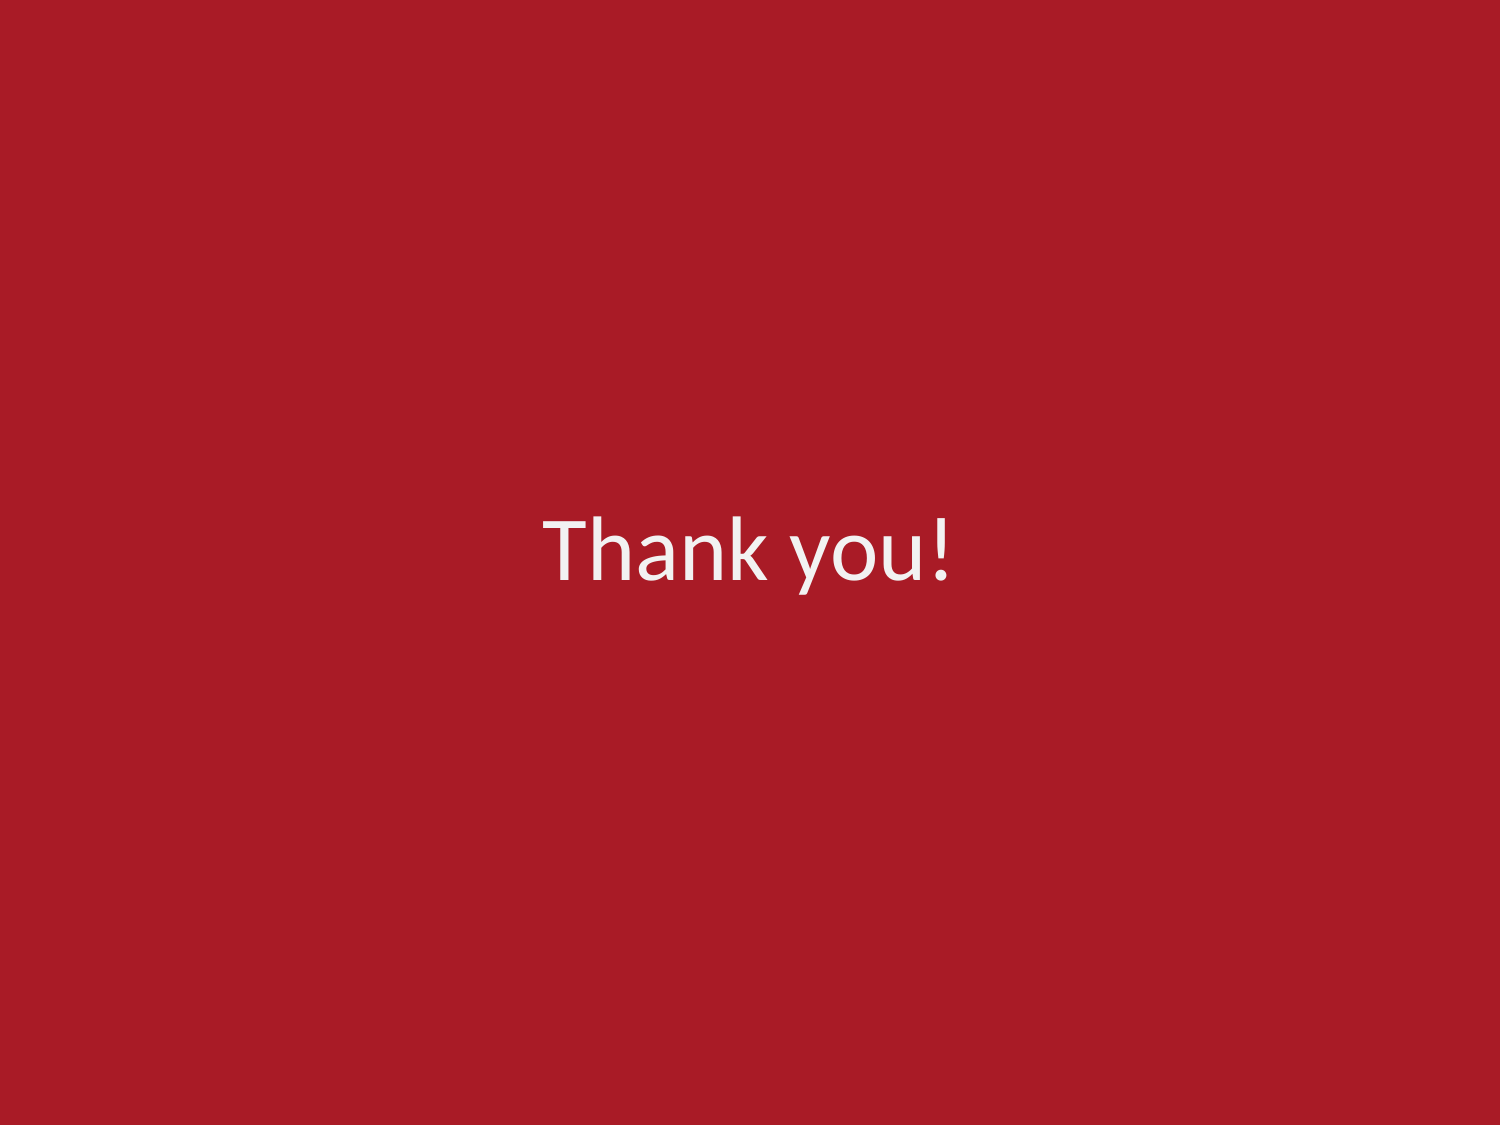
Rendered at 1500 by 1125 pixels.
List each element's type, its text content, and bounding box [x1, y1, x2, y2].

title Thank you! [75, 450, 1425, 638]
